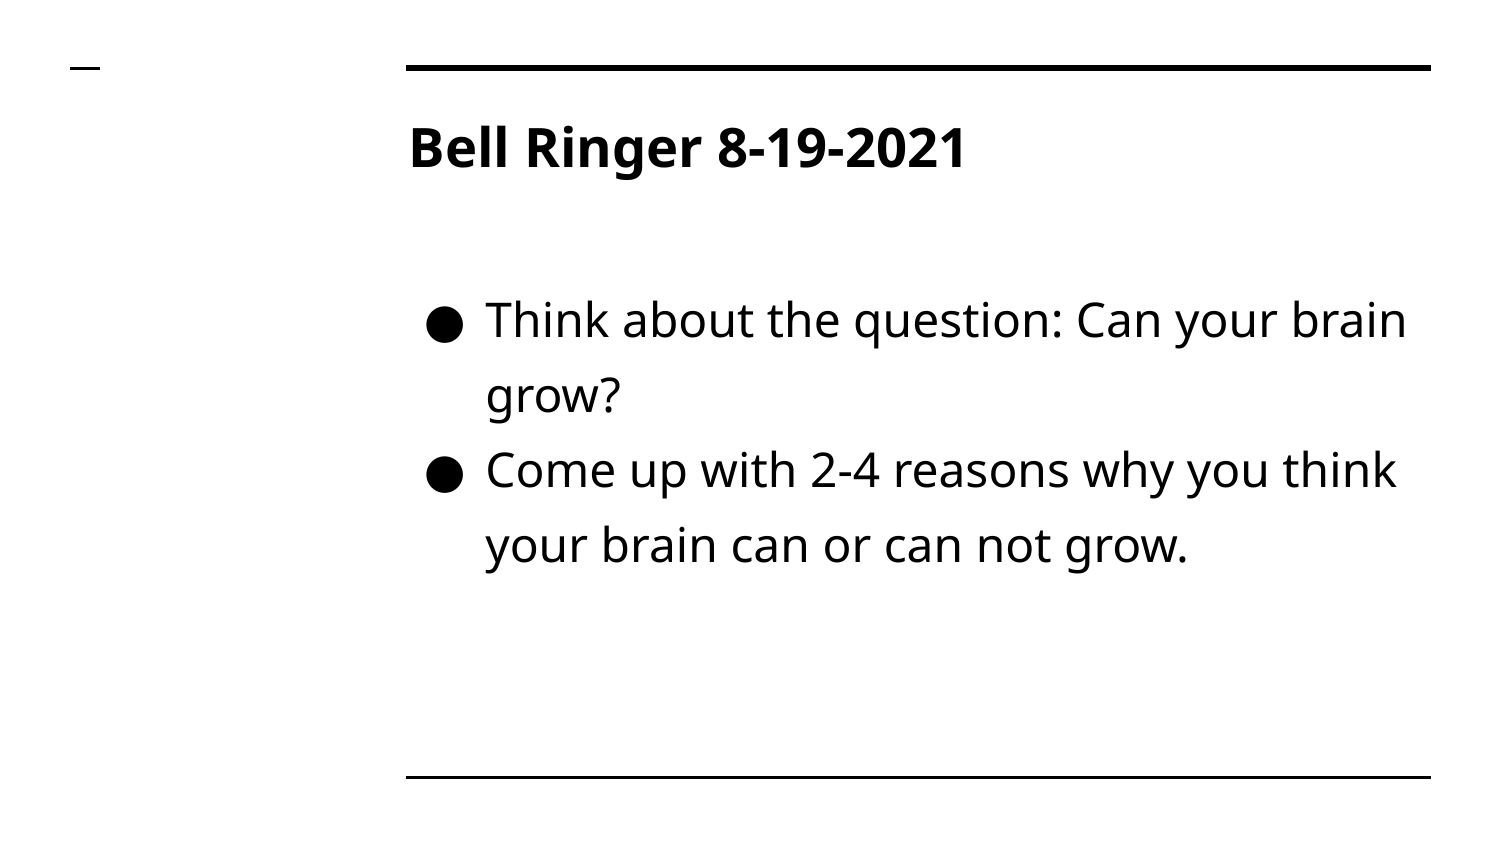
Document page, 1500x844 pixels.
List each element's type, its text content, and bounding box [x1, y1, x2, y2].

title Bell Ringer 8-19-2021 [393, 94, 1431, 199]
list Think about the question: Can your brain grow? Come up with 2-4 reasons why you think your brain can or can not grow. [395, 261, 1433, 755]
